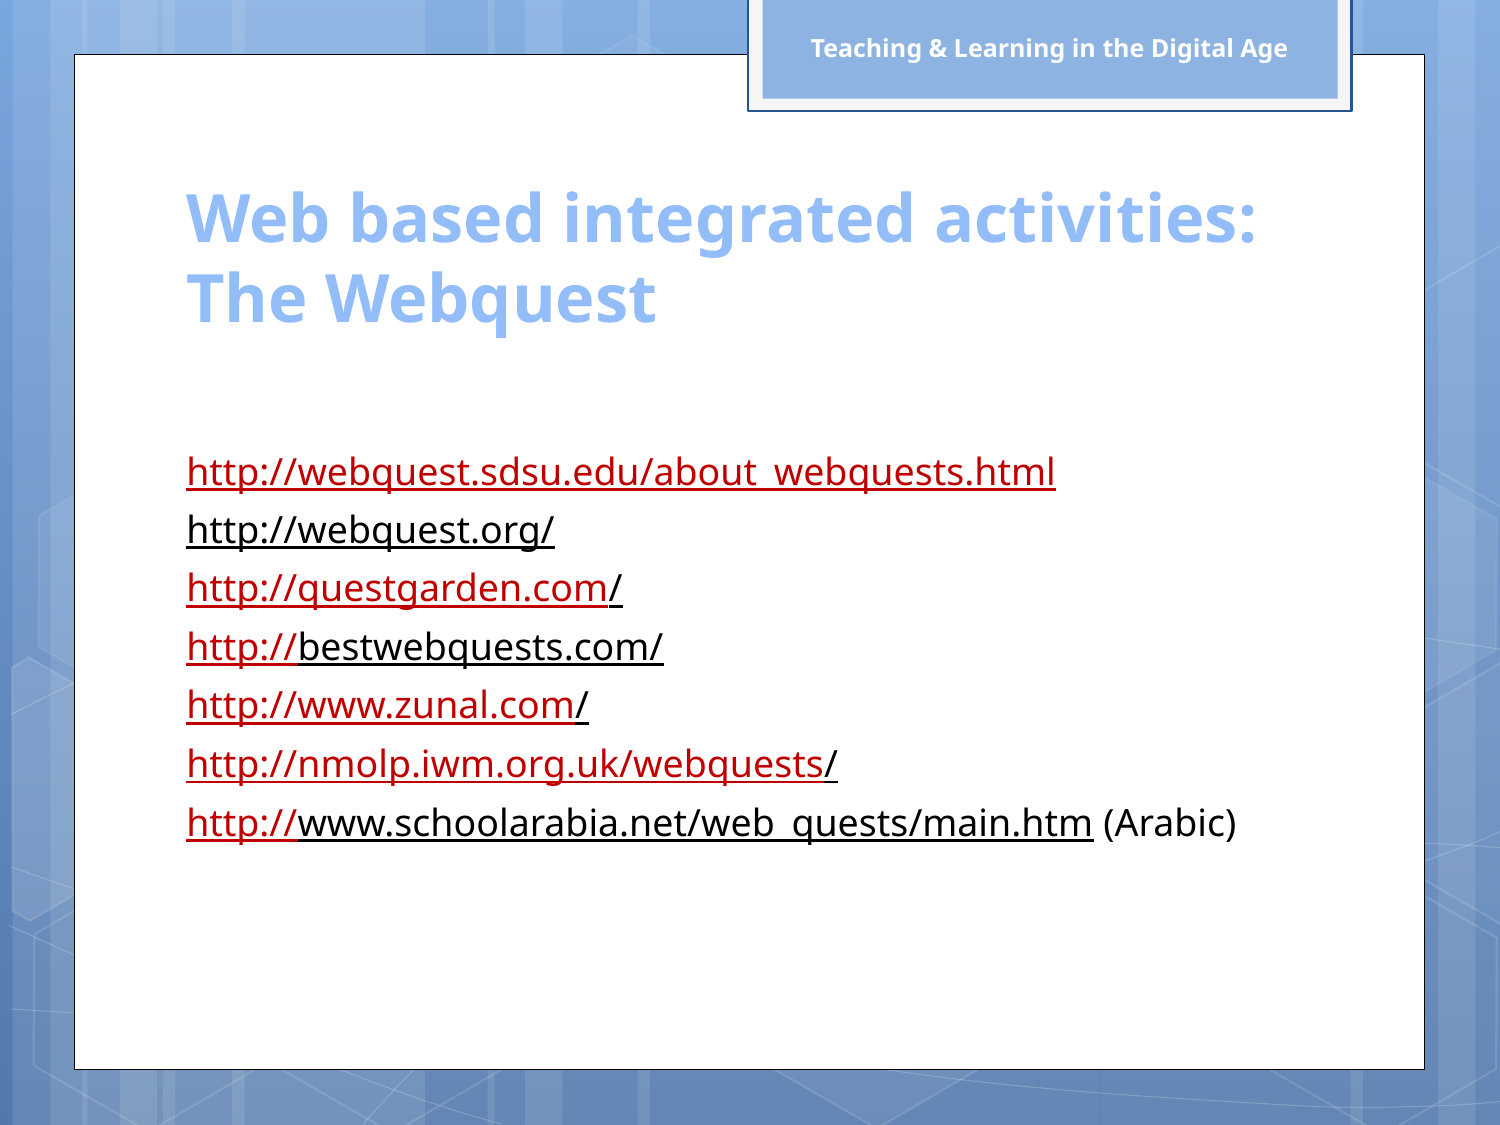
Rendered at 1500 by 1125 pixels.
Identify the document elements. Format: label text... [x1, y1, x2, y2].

text_box Teaching & Learning in the Digital Age [787, 24, 1313, 70]
text_box Web based integrated activities: The Webquest [171, 168, 1324, 388]
text_box http://webquest.sdsu.edu/about_webquests.html http://webquest.org/ http://questgarden.com/ http://bestwebquests.com/ http://www.zunal.com/ http://nmolp.iwm.org.uk/webquests/ http://www.schoolarabia.net/web_quests/main.htm (Arabic) [159, 386, 1314, 1026]
